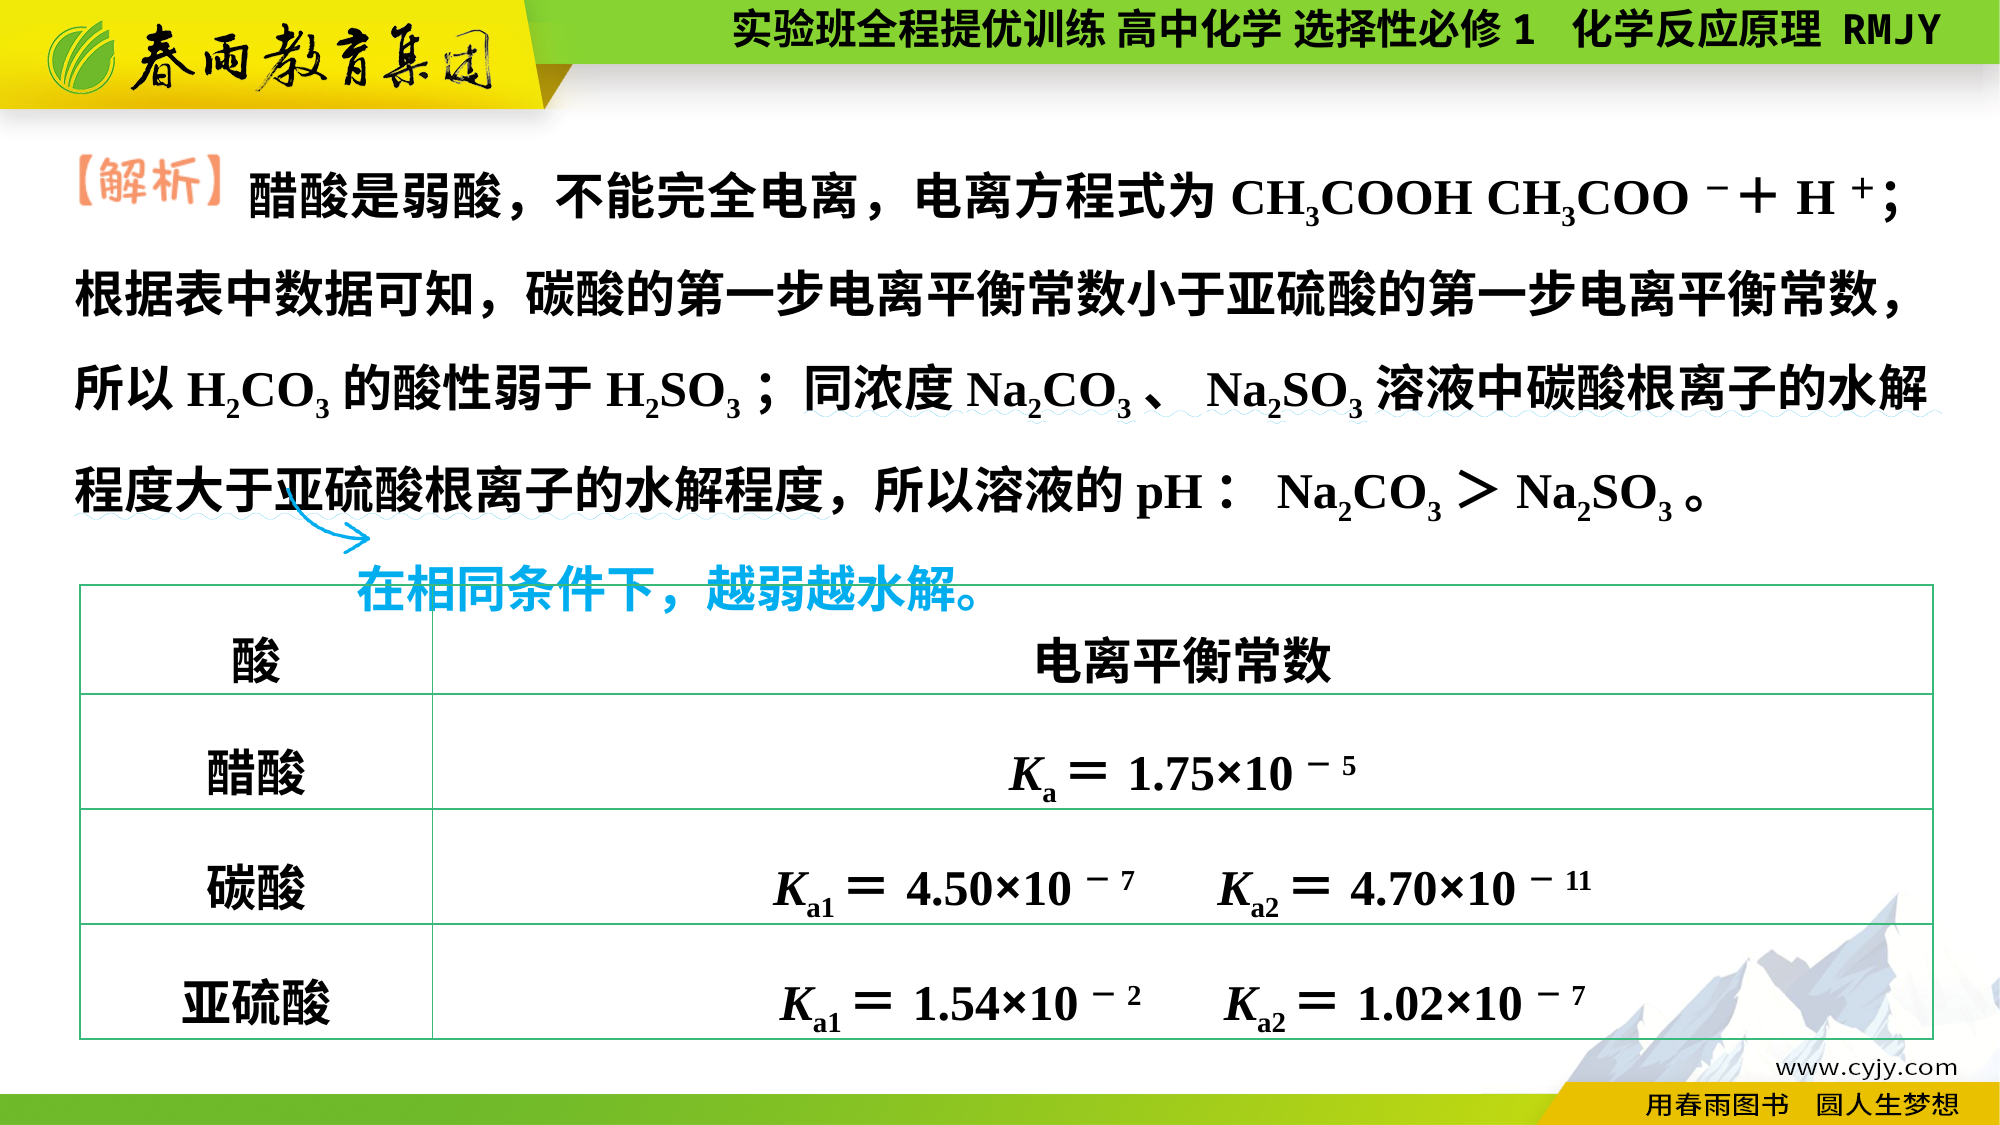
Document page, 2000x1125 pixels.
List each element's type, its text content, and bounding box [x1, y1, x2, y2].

table_cell 亚硫酸 [81, 925, 432, 1038]
table_cell 醋酸 [81, 695, 432, 808]
table_header 酸 [81, 586, 432, 693]
table_cell Ka1＝1.54×10－2 Ka2＝1.02×10－7 [433, 925, 1932, 1038]
picture [0, 0, 2000, 1125]
table_cell 碳酸 [81, 810, 432, 923]
table_header 电离平衡常数 [433, 586, 1932, 693]
table_cell Ka＝1.75×10－5 [433, 695, 1932, 808]
table_cell Ka1＝4.50×10－7 Ka2＝4.70×10－11 [433, 810, 1932, 923]
